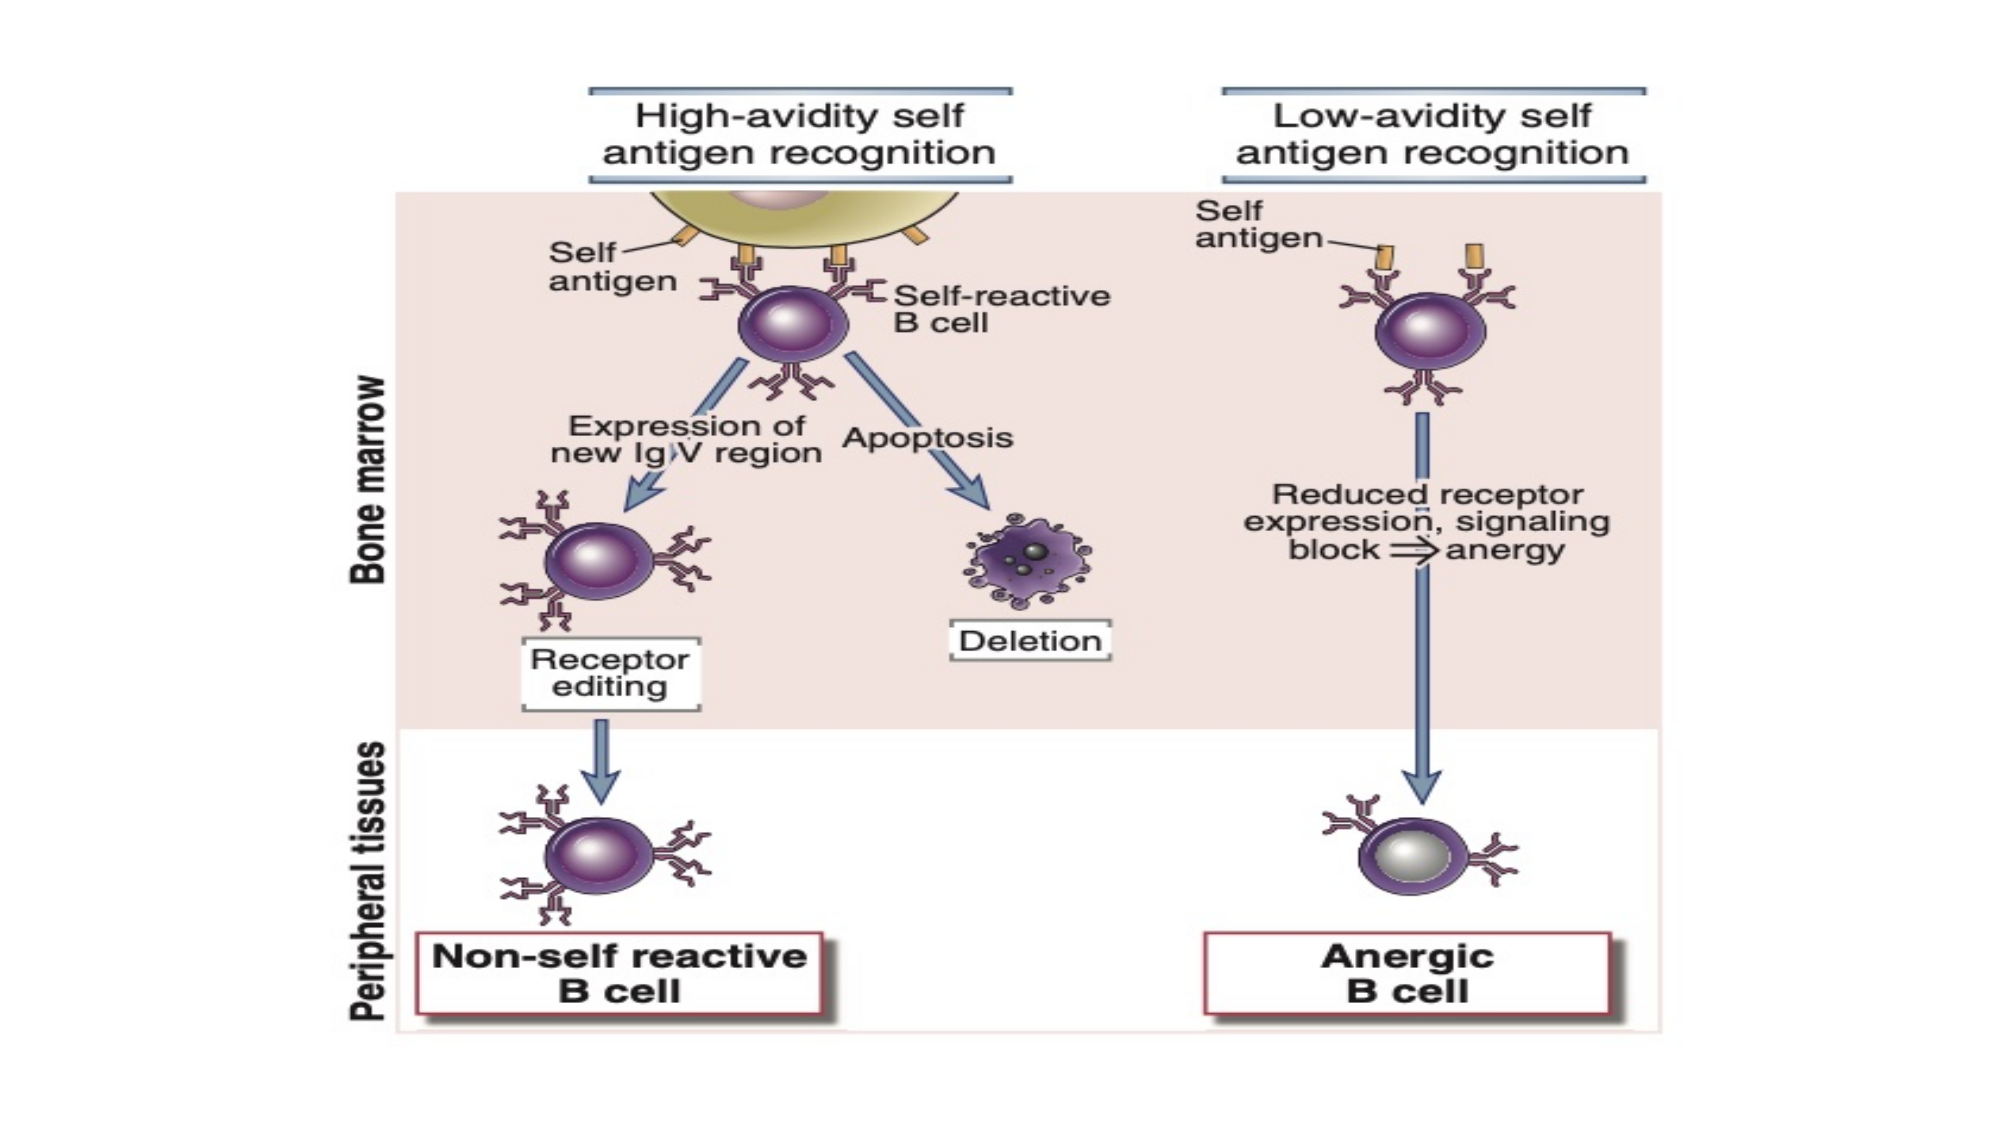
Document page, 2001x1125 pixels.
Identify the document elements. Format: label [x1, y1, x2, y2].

list [313, 59, 1687, 1073]
